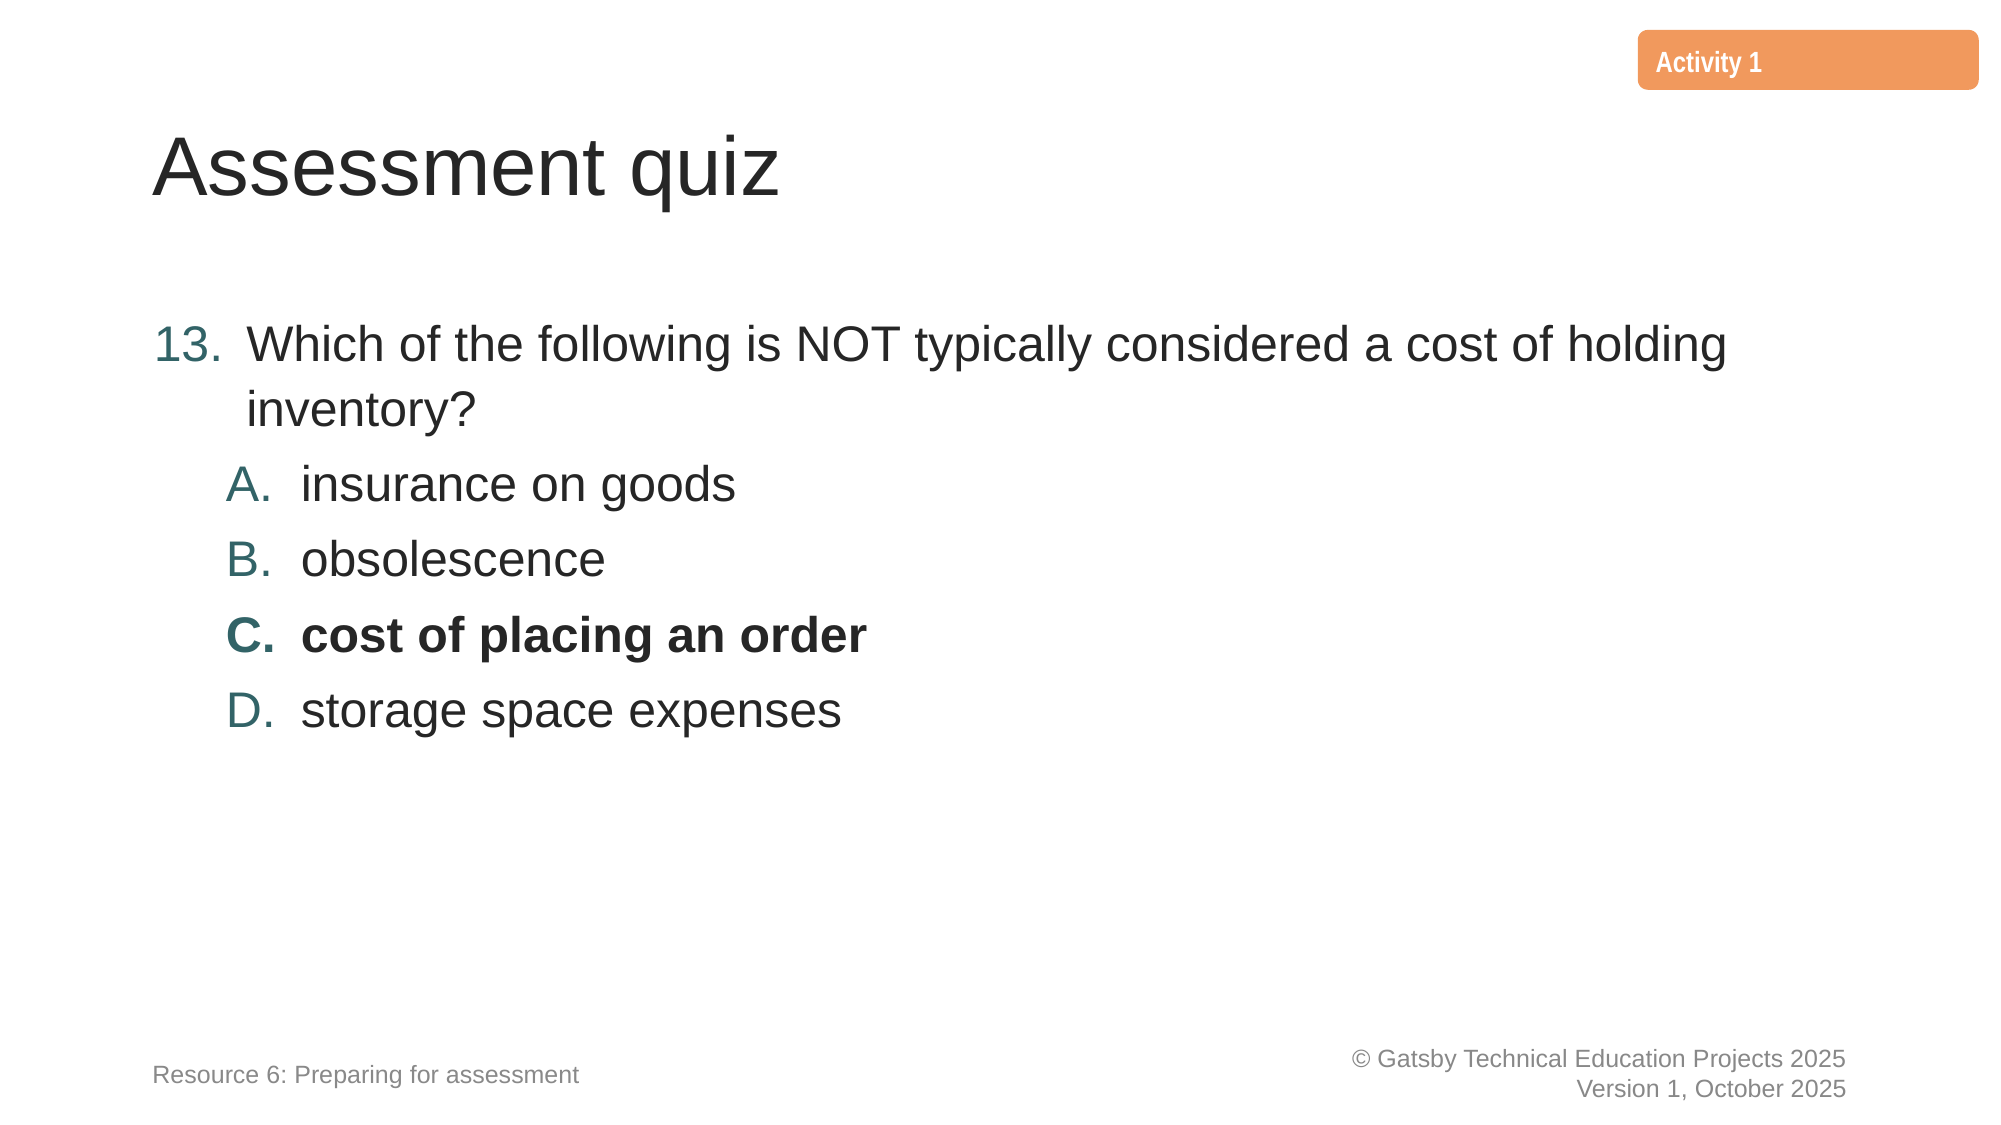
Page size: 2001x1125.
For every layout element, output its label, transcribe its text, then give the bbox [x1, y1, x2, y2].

title Assessment quiz [137, 59, 1863, 278]
list Resource 6: Preparing for assessment [137, 1042, 829, 1103]
text_box Activity 1 [1637, 29, 1979, 90]
text_box Which of the following is NOT typically considered a cost of holding inventory? insurance on goods obsolescence cost of placing an order storage space expenses [137, 299, 1881, 1014]
